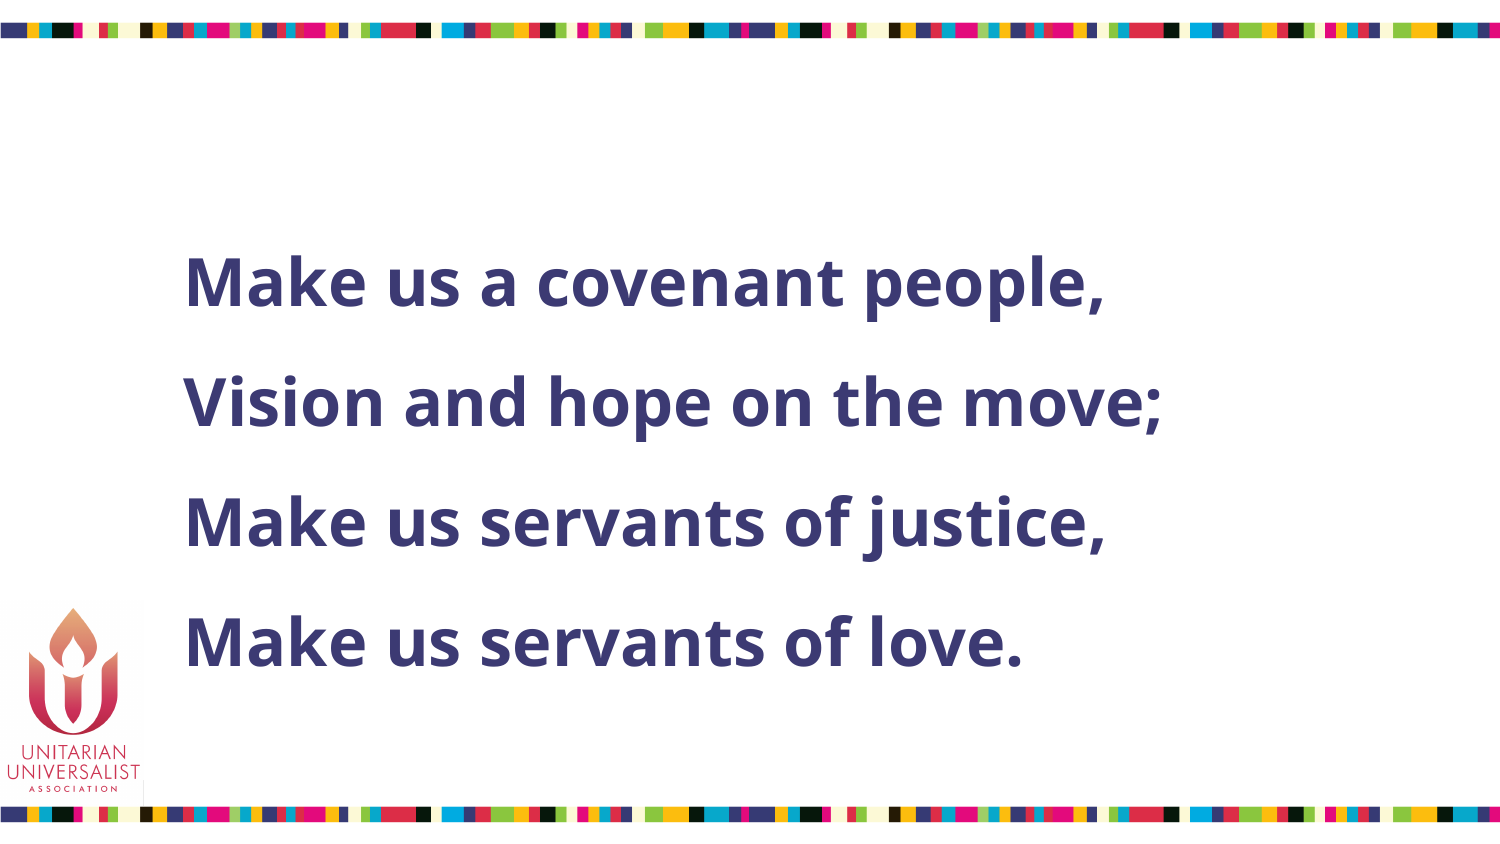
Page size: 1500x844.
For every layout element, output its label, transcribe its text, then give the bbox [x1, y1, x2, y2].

picture [0, 600, 1500, 824]
text_box Make us a covenant people, Vision and hope on the move; Make us servants of justice, Make us servants of love. [168, 184, 1421, 695]
picture [0, 22, 1500, 40]
